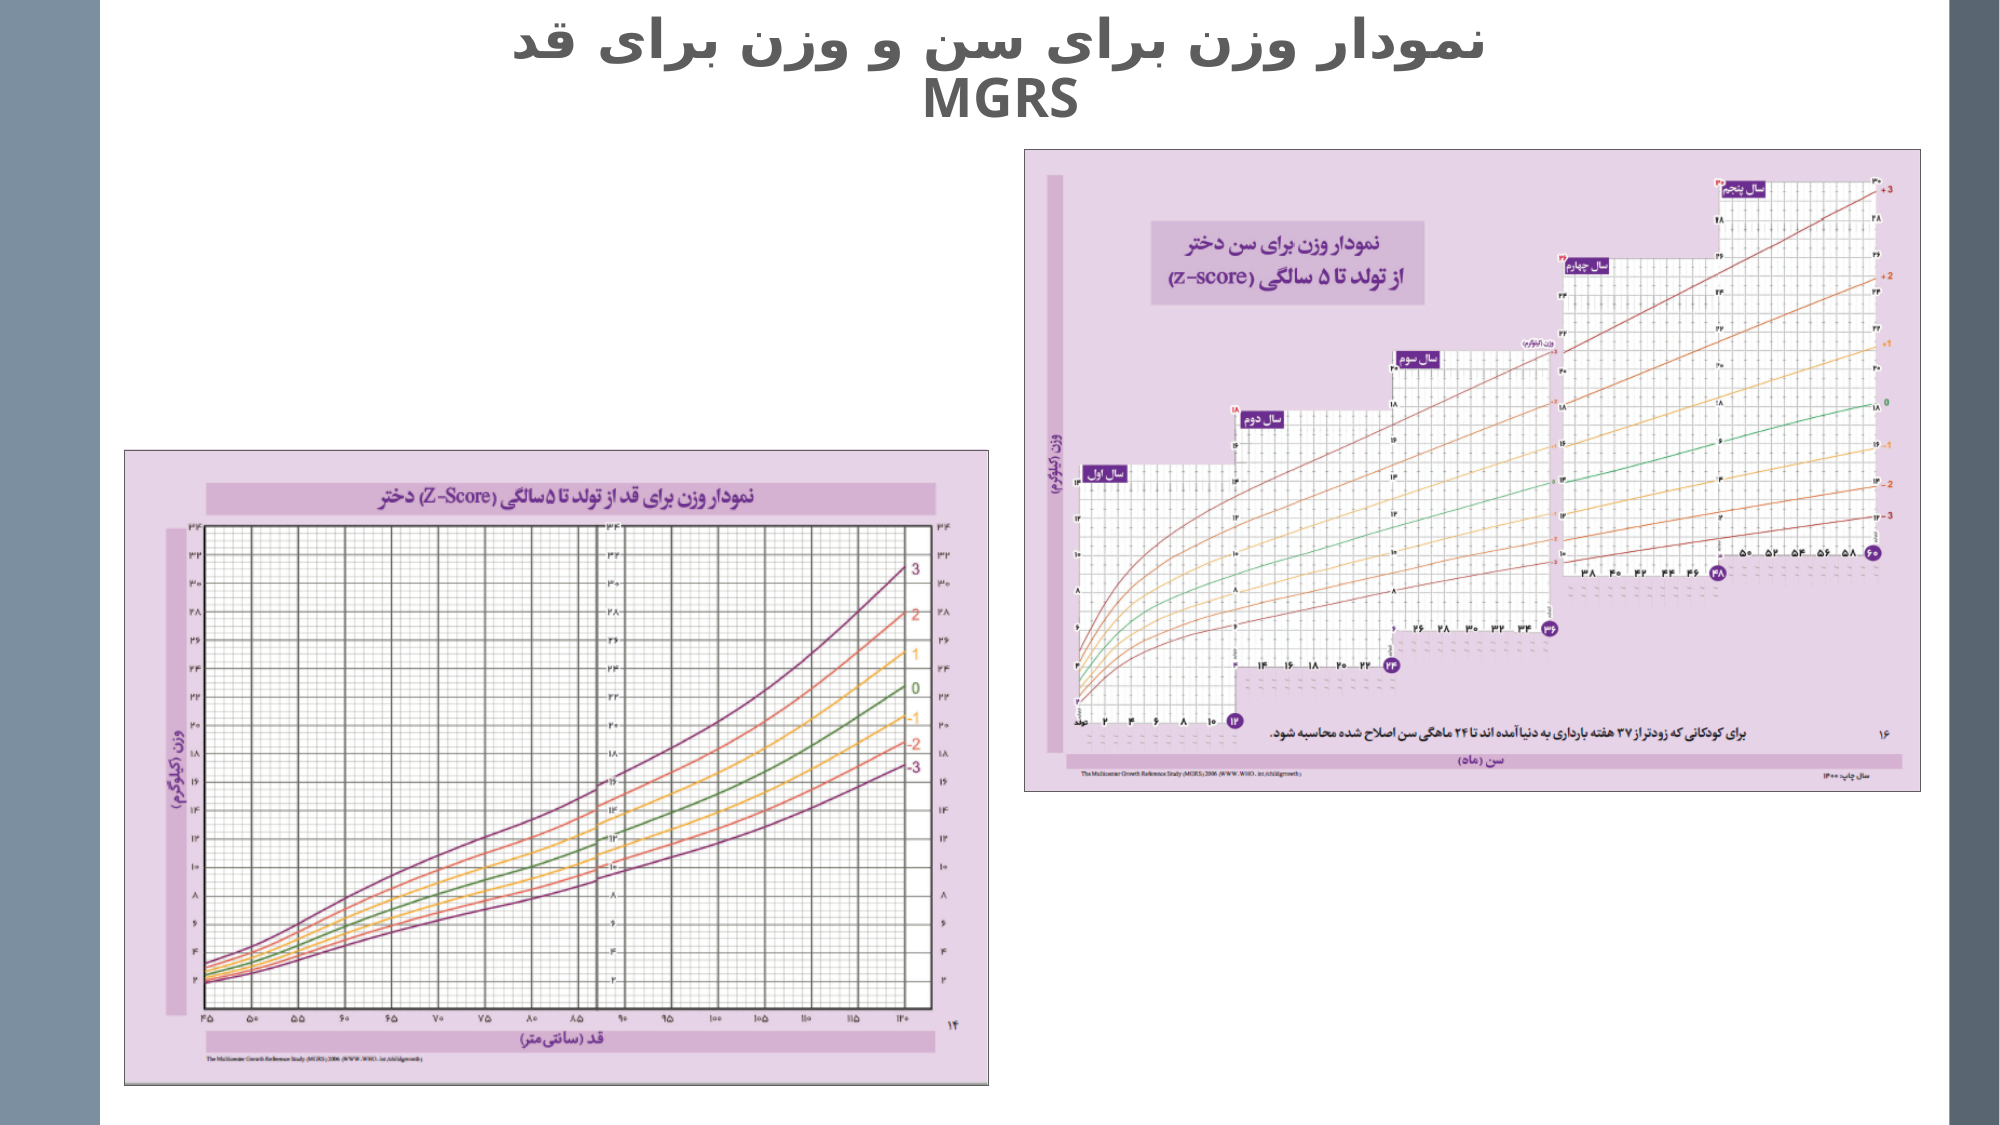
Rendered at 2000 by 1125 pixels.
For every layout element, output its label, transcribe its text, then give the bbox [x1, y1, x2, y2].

picture [124, 449, 989, 1086]
picture [1024, 149, 1921, 792]
title نمودار وزن برای سن و وزن برای قد MGRS [412, 0, 1570, 138]
